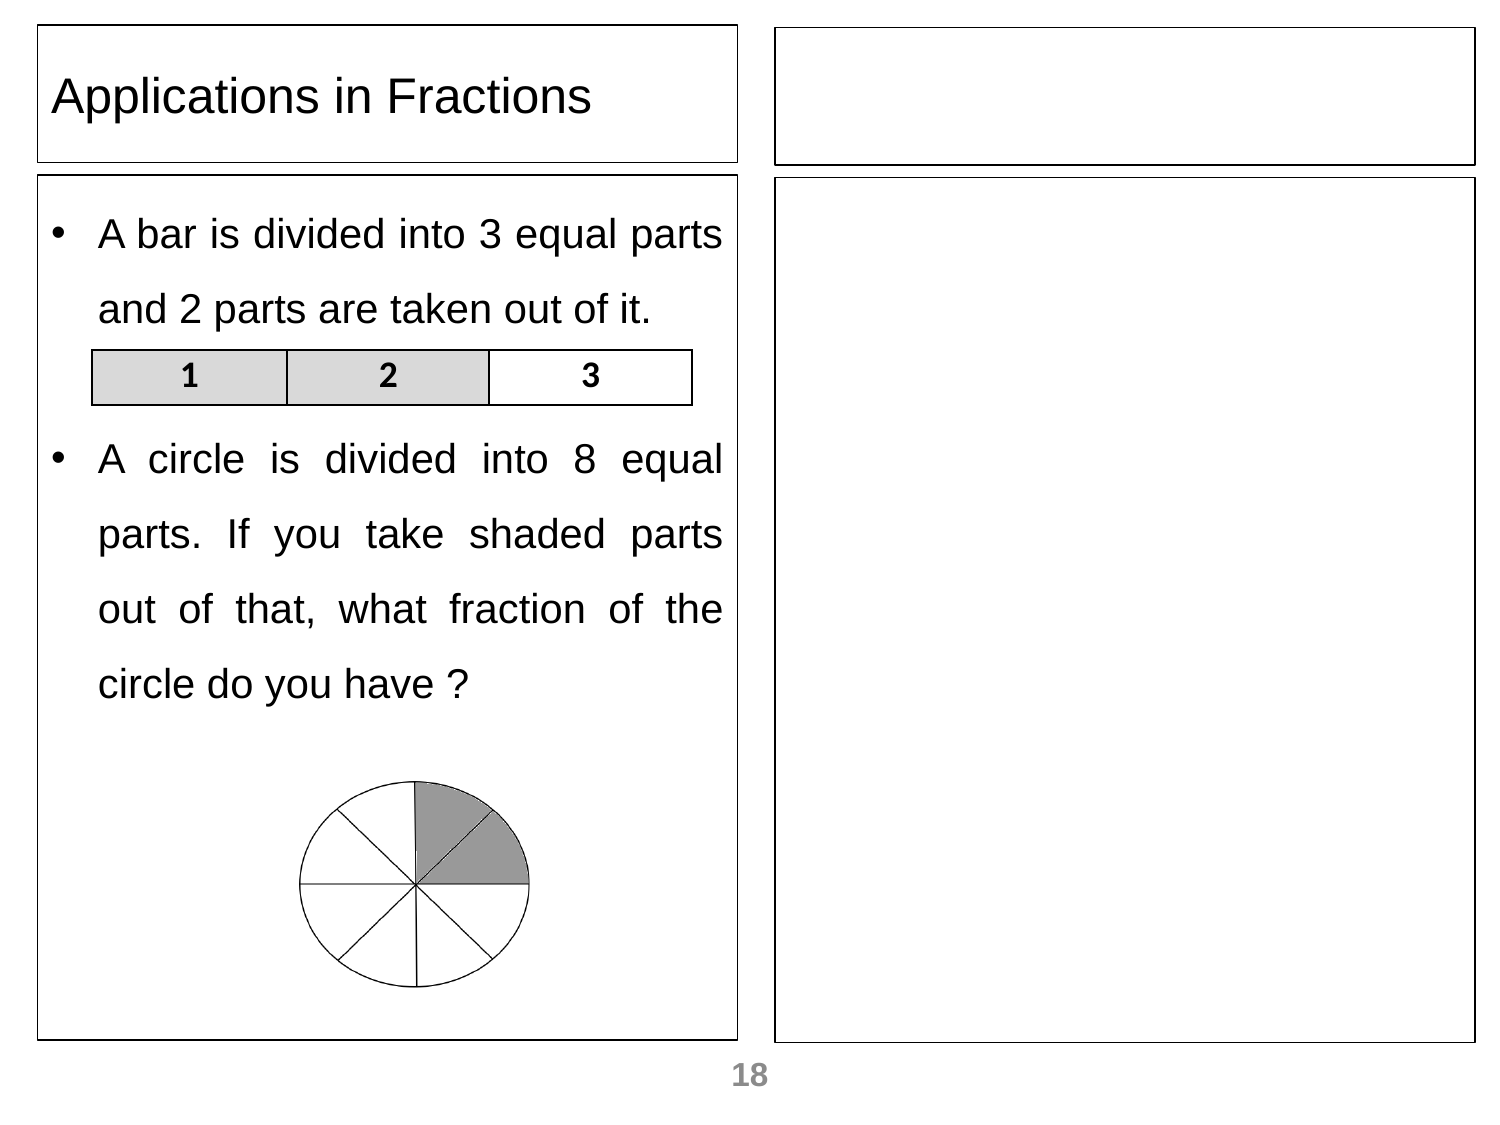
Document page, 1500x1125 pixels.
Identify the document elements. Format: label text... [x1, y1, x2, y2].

slide_number 18 [512, 1042, 988, 1103]
table_header 1 [93, 351, 286, 404]
text_box [738, 199, 747, 788]
picture [247, 760, 590, 1026]
table_header 3 [490, 351, 691, 404]
text_box [774, 27, 1475, 165]
text_box Applications in Fractions [37, 24, 738, 163]
text_box [774, 177, 1475, 1043]
table_header 2 [288, 351, 488, 404]
text_box [1475, 201, 1484, 791]
text_box A bar is divided into 3 equal parts and 2 parts are taken out of it. A circle is divided into 8 equal parts. If you take shaded parts out of that, what fraction of the circle do you have ? [37, 174, 738, 1041]
